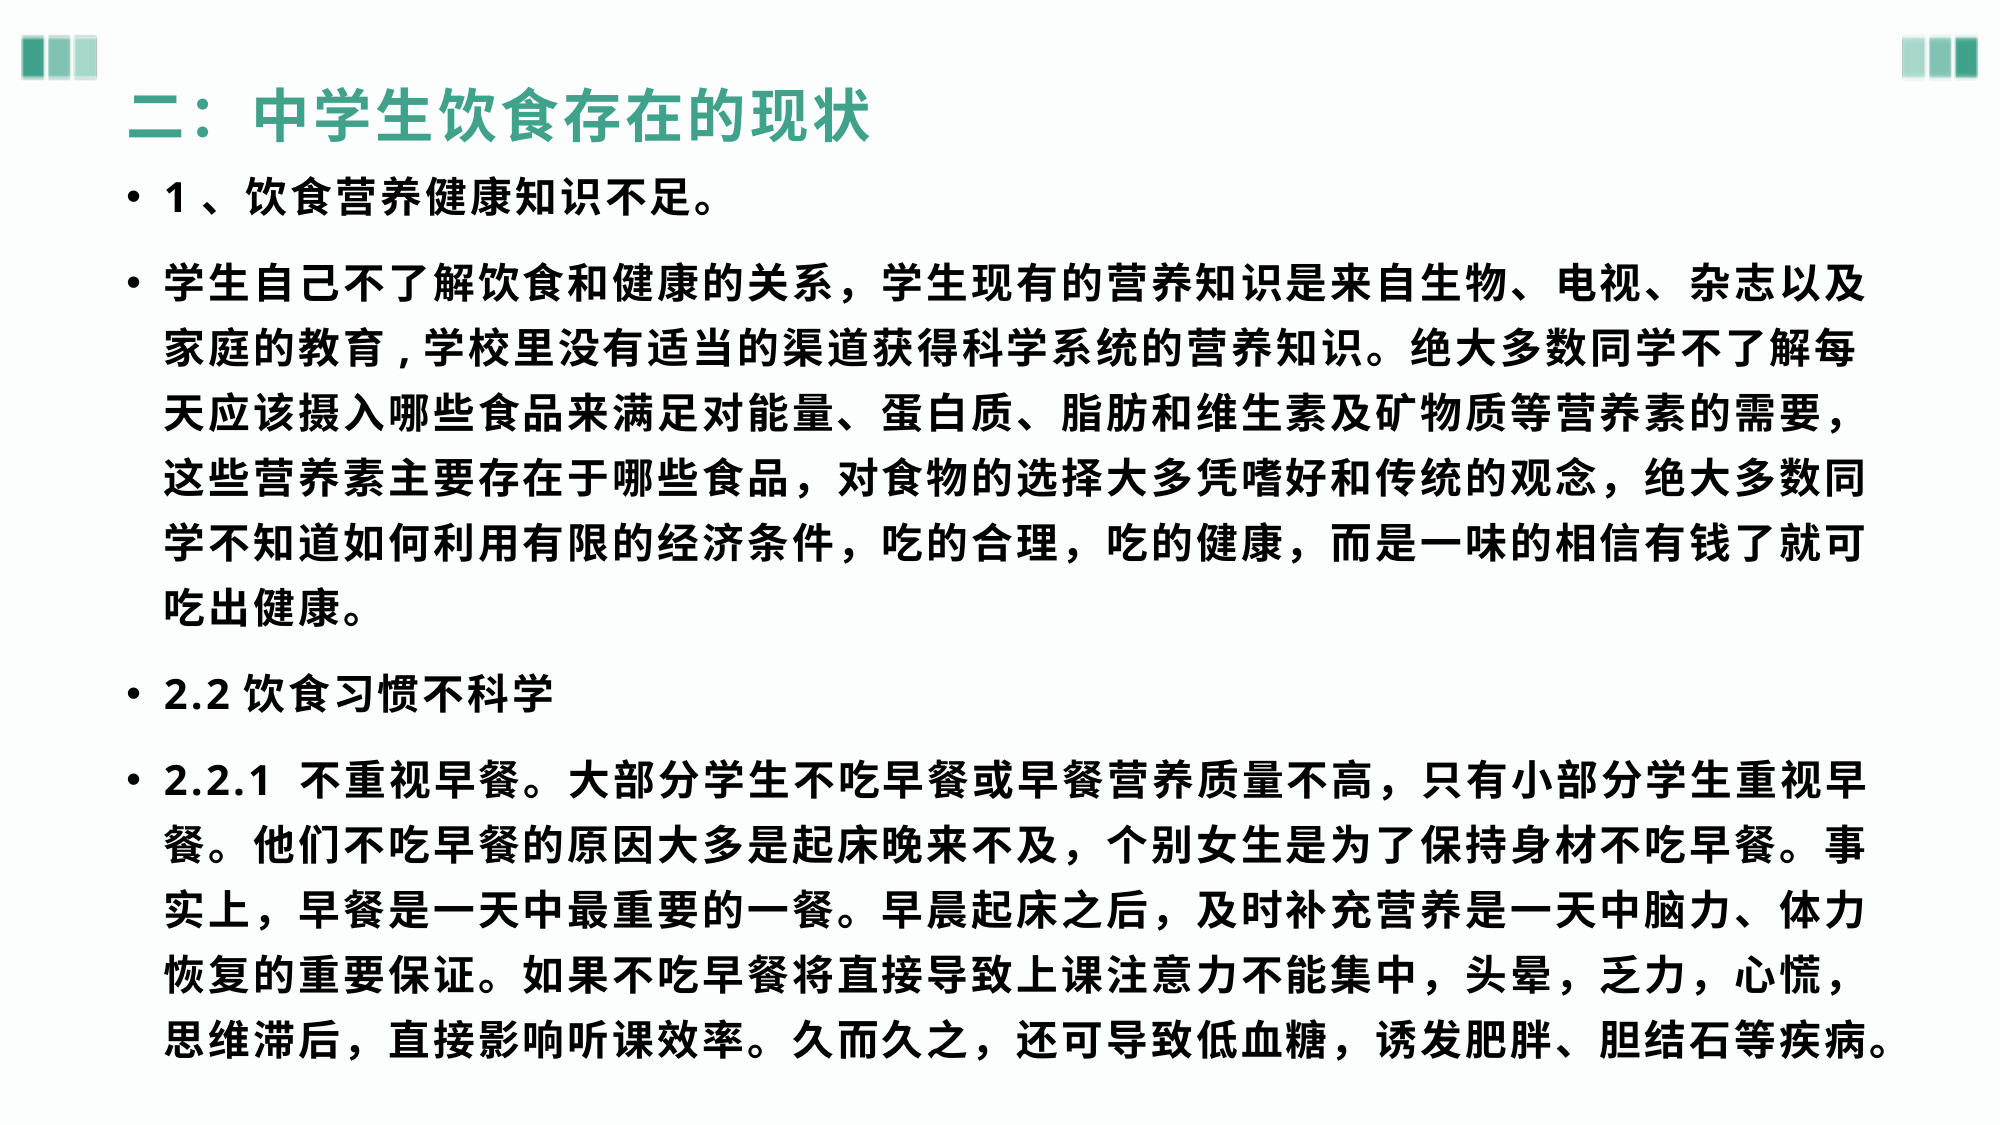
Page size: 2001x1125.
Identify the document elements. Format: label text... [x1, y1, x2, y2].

title 二：中学生饮食存在的现状 [109, 72, 1891, 146]
picture [1881, 0, 2000, 118]
list 1、饮食营养健康知识不足。 学生自己不了解饮食和健康的关系，学生现有的营养知识是来自生物、电视、杂志以及家庭的教育,学校里没有适当的渠道获得科学系统的营养知识。绝大多数同学不了解每天应该摄入哪些食品来满足对能量、蛋白质、脂肪和维生素及矿物质等营养素的需要，这些营养素主要存在于哪些食品，对食物的选择大多凭嗜好和传统的观念，绝大多数同学不知道如何利用有限的经济条件，吃的合理，吃的健康，而是一味的相信有钱了就可吃出健康。 2.2饮食习惯不科学 2.2.1 不重视早餐。大部分学生不吃早餐或早餐营养质量不高，只有小部分学生重视早餐。他们不吃早餐的原因大多是起床晚来不及，个别女生是为了保持身材不吃早餐。事实上，早餐是一天中最重要的一餐。早晨起床之后，及时补充营养是一天中脑力、体力恢复的重要保证。如果不吃早餐将直接导致上课注意力不能集中，头晕，乏力，心慌，思维滞后，直接影响听课效率。久而久之，还可导致低血糖，诱发肥胖、胆结石等疾病。 [109, 156, 1891, 1091]
picture [0, 0, 119, 119]
